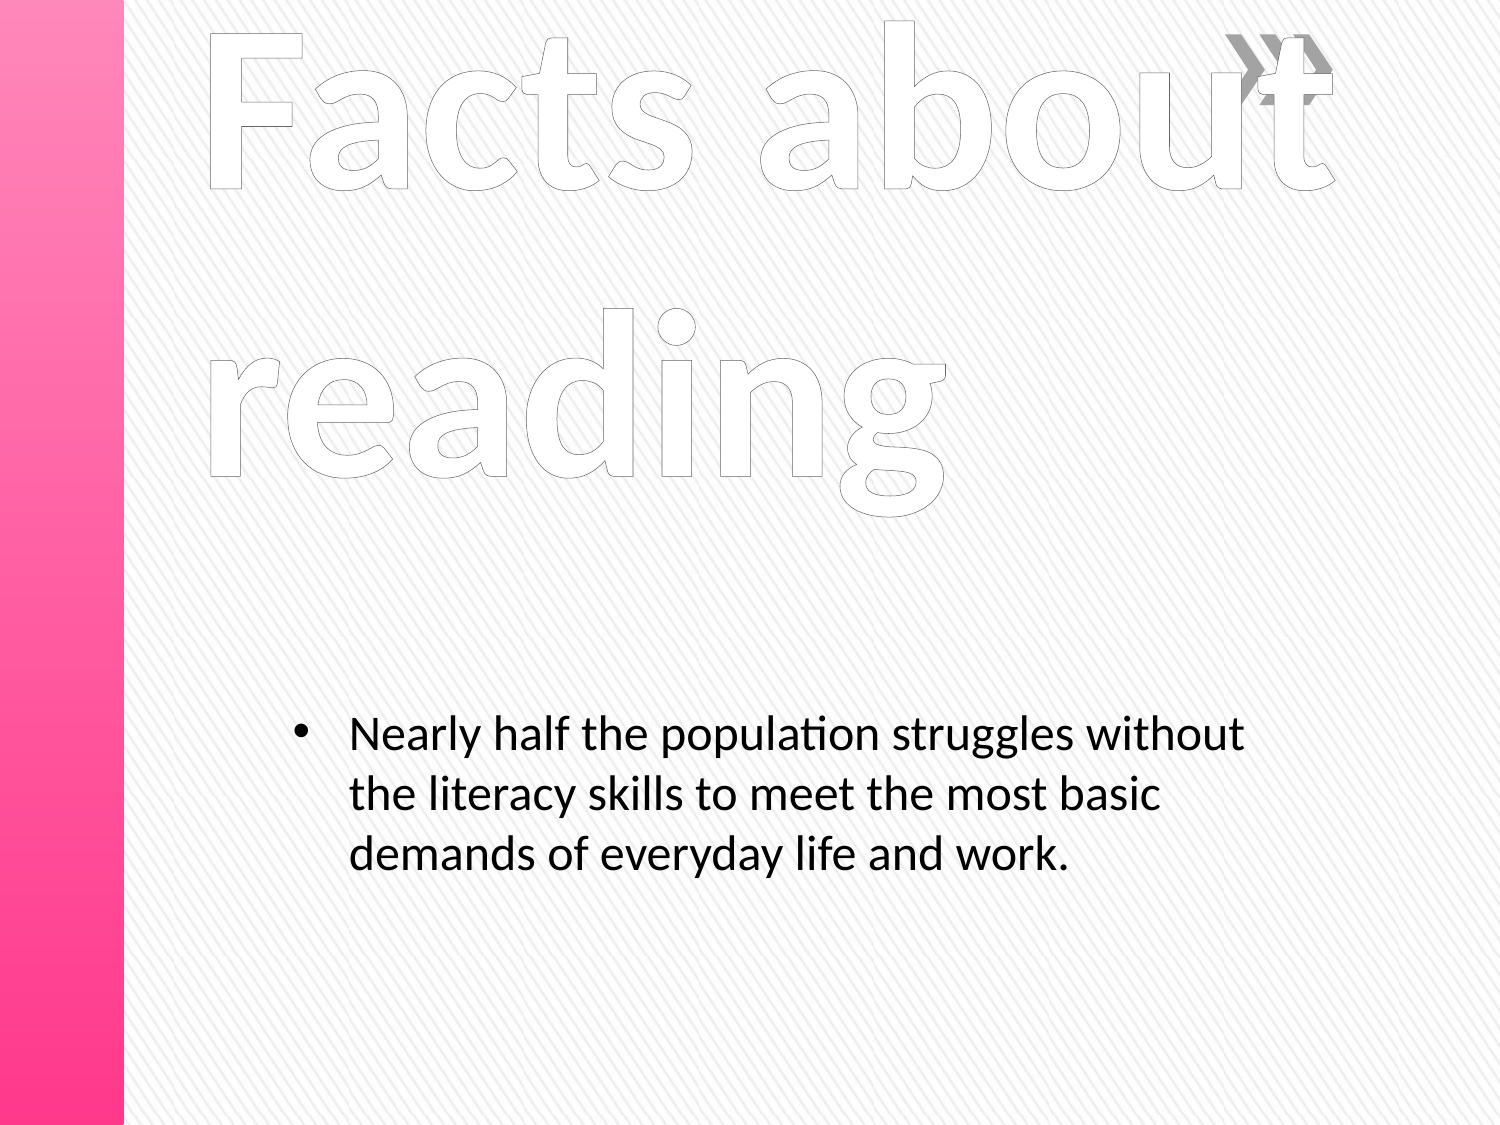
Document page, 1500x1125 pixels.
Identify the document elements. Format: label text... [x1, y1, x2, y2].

title Facts about reading [183, 19, 1458, 532]
subtitle Nearly half the population struggles without the literacy skills to meet the most basic demands of everyday life and work. [277, 692, 1328, 980]
